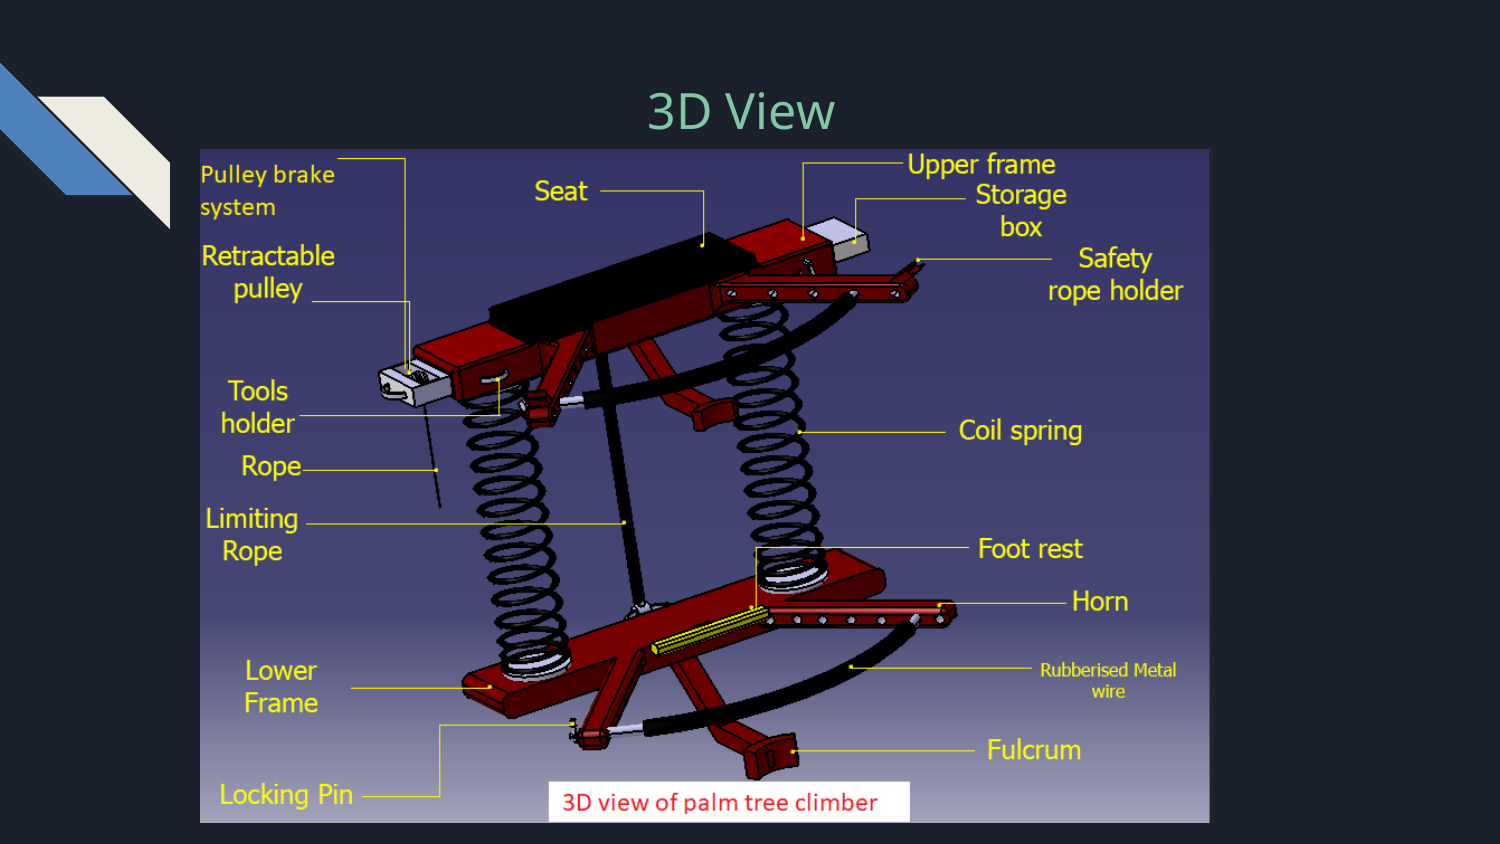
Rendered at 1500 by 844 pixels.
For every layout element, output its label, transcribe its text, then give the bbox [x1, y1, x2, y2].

text_box 3D View [164, 64, 1319, 172]
picture [199, 147, 1213, 824]
